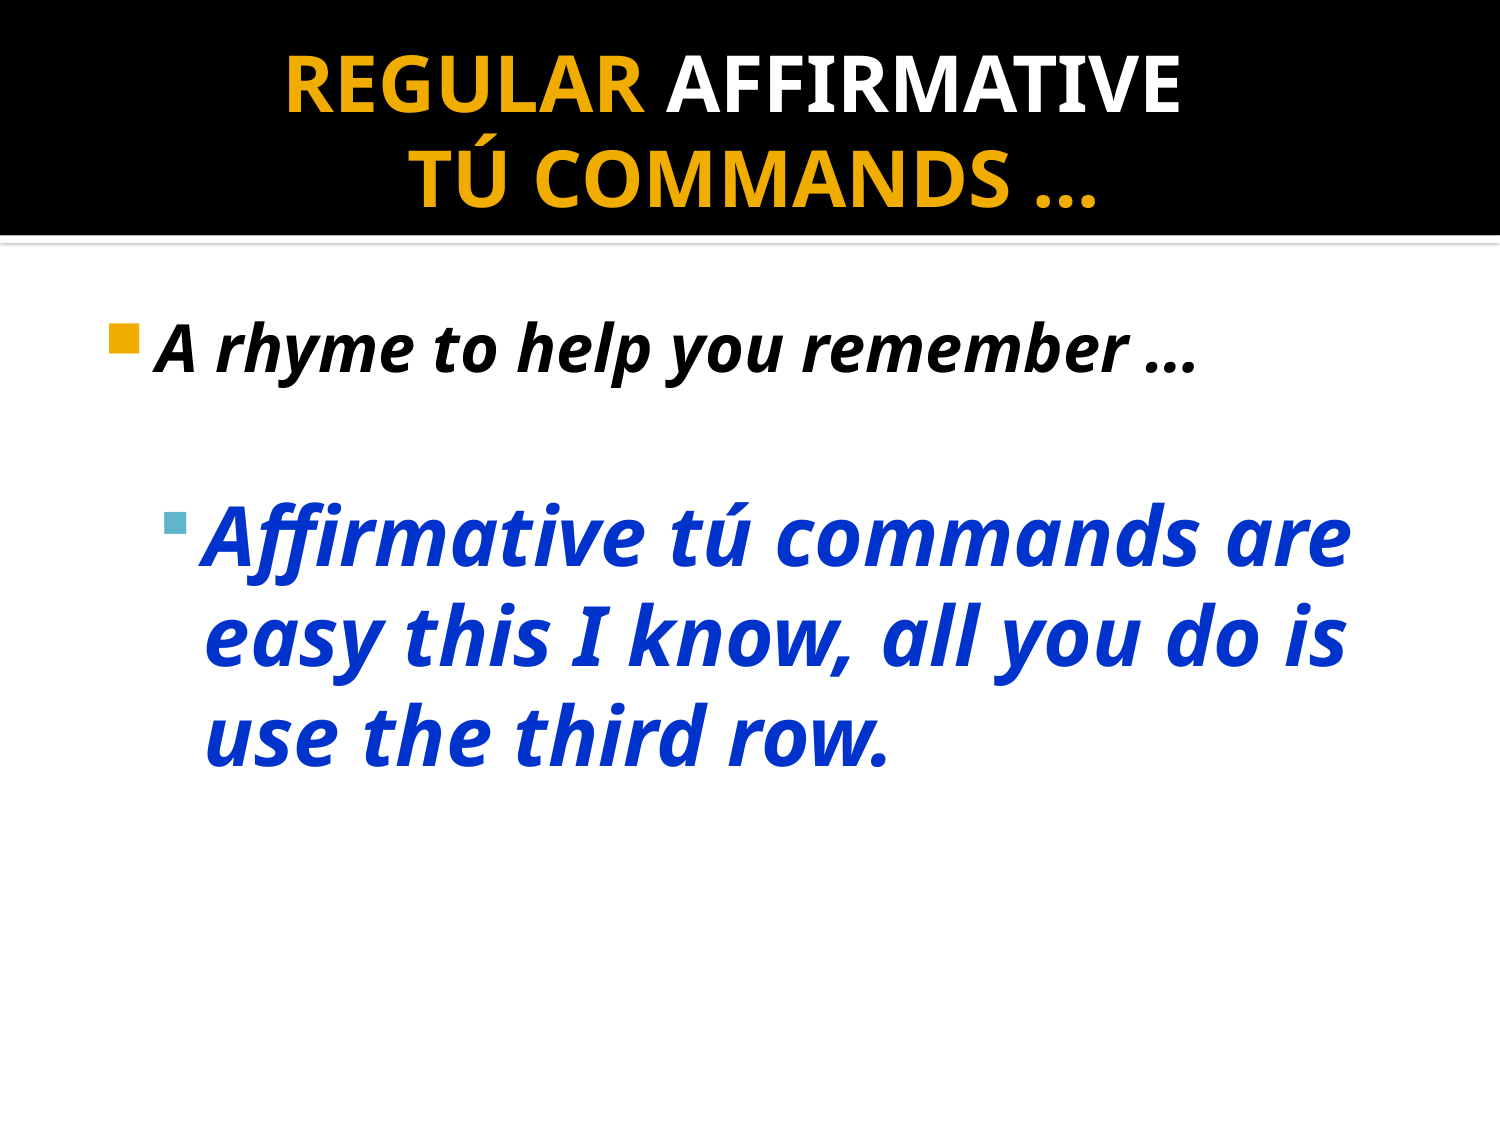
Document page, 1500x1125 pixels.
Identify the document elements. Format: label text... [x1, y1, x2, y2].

list A rhyme to help you remember … Affirmative tú commands are easy this I know, all you do is use the third row. [75, 291, 1425, 1050]
title REGULAR AFFIRMATIVE TÚ COMMANDS … [75, 25, 1425, 231]
